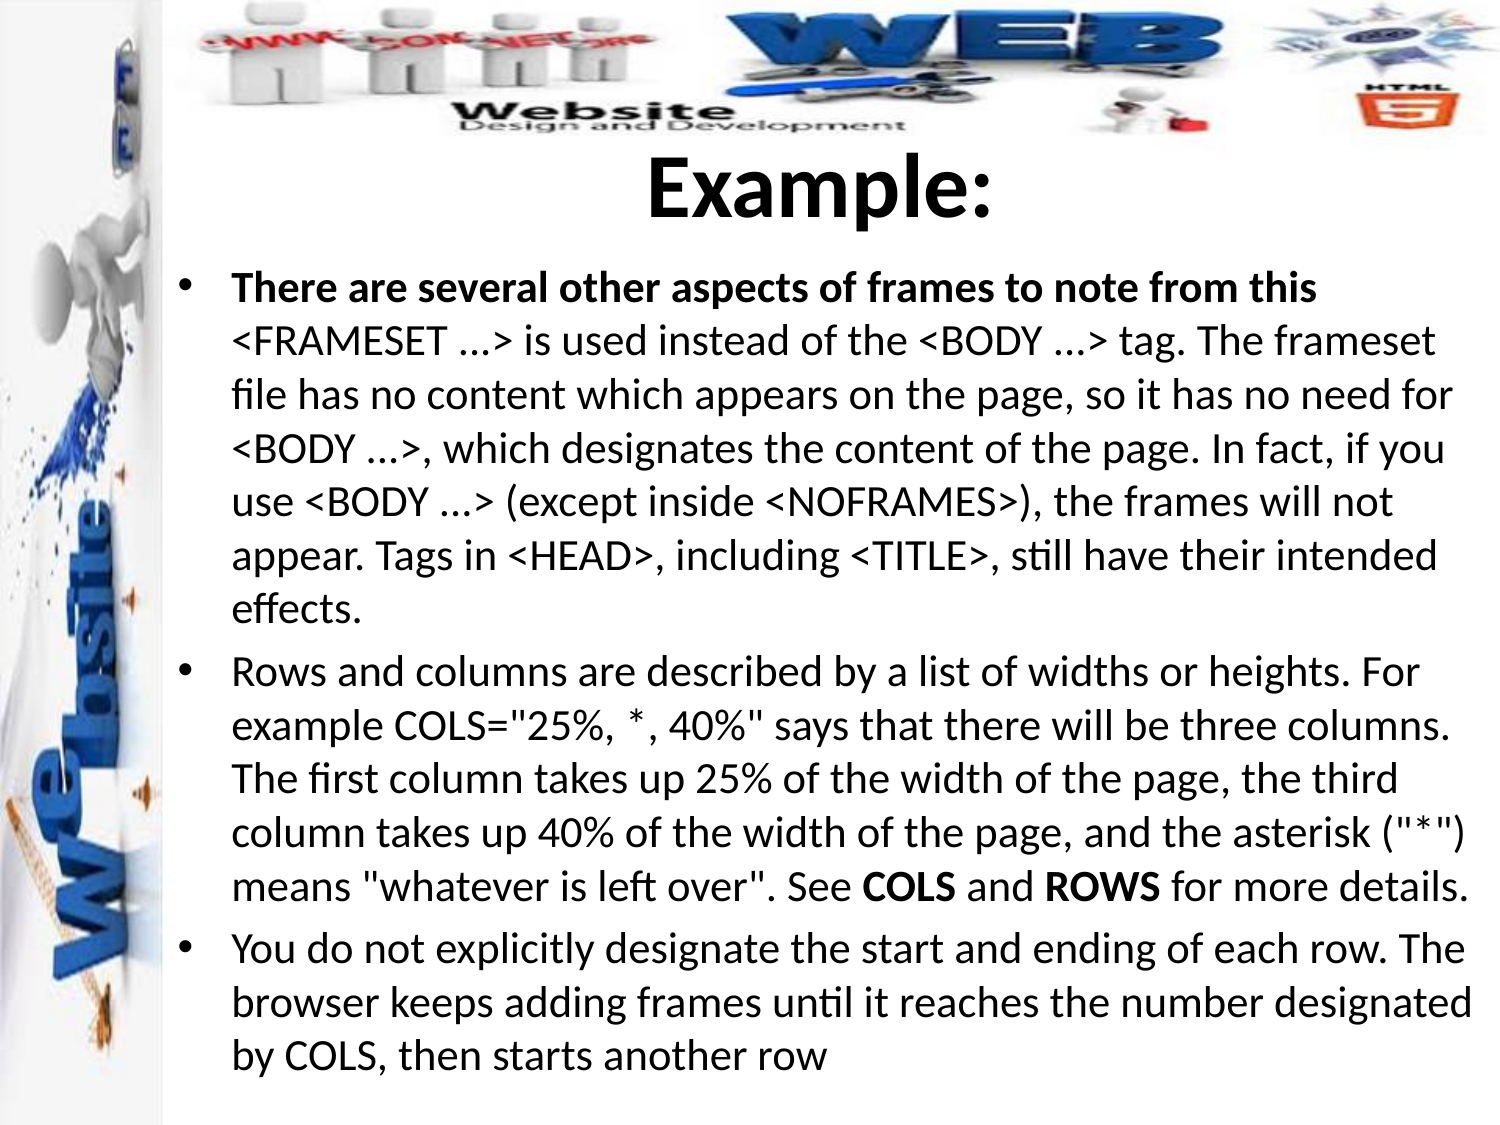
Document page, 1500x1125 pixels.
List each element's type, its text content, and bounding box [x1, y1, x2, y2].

list There are several other aspects of frames to note from this <FRAMESET ...> is used instead of the <BODY ...> tag. The frameset file has no content which appears on the page, so it has no need for <BODY ...>, which designates the content of the page. In fact, if you use <BODY ...> (except inside <NOFRAMES>), the frames will not appear. Tags in <HEAD>, including <TITLE>, still have their intended effects. Rows and columns are described by a list of widths or heights. For example COLS="25%, *, 40%" says that there will be three columns. The first column takes up 25% of the width of the page, the third column takes up 40% of the width of the page, and the asterisk ("*") means "whatever is left over". See COLS and ROWS for more details. You do not explicitly designate the start and ending of each row. The browser keeps adding frames until it reaches the number designated by COLS, then starts another row [162, 249, 1500, 1125]
picture [0, 0, 1500, 1125]
title Example: [162, 112, 1500, 249]
